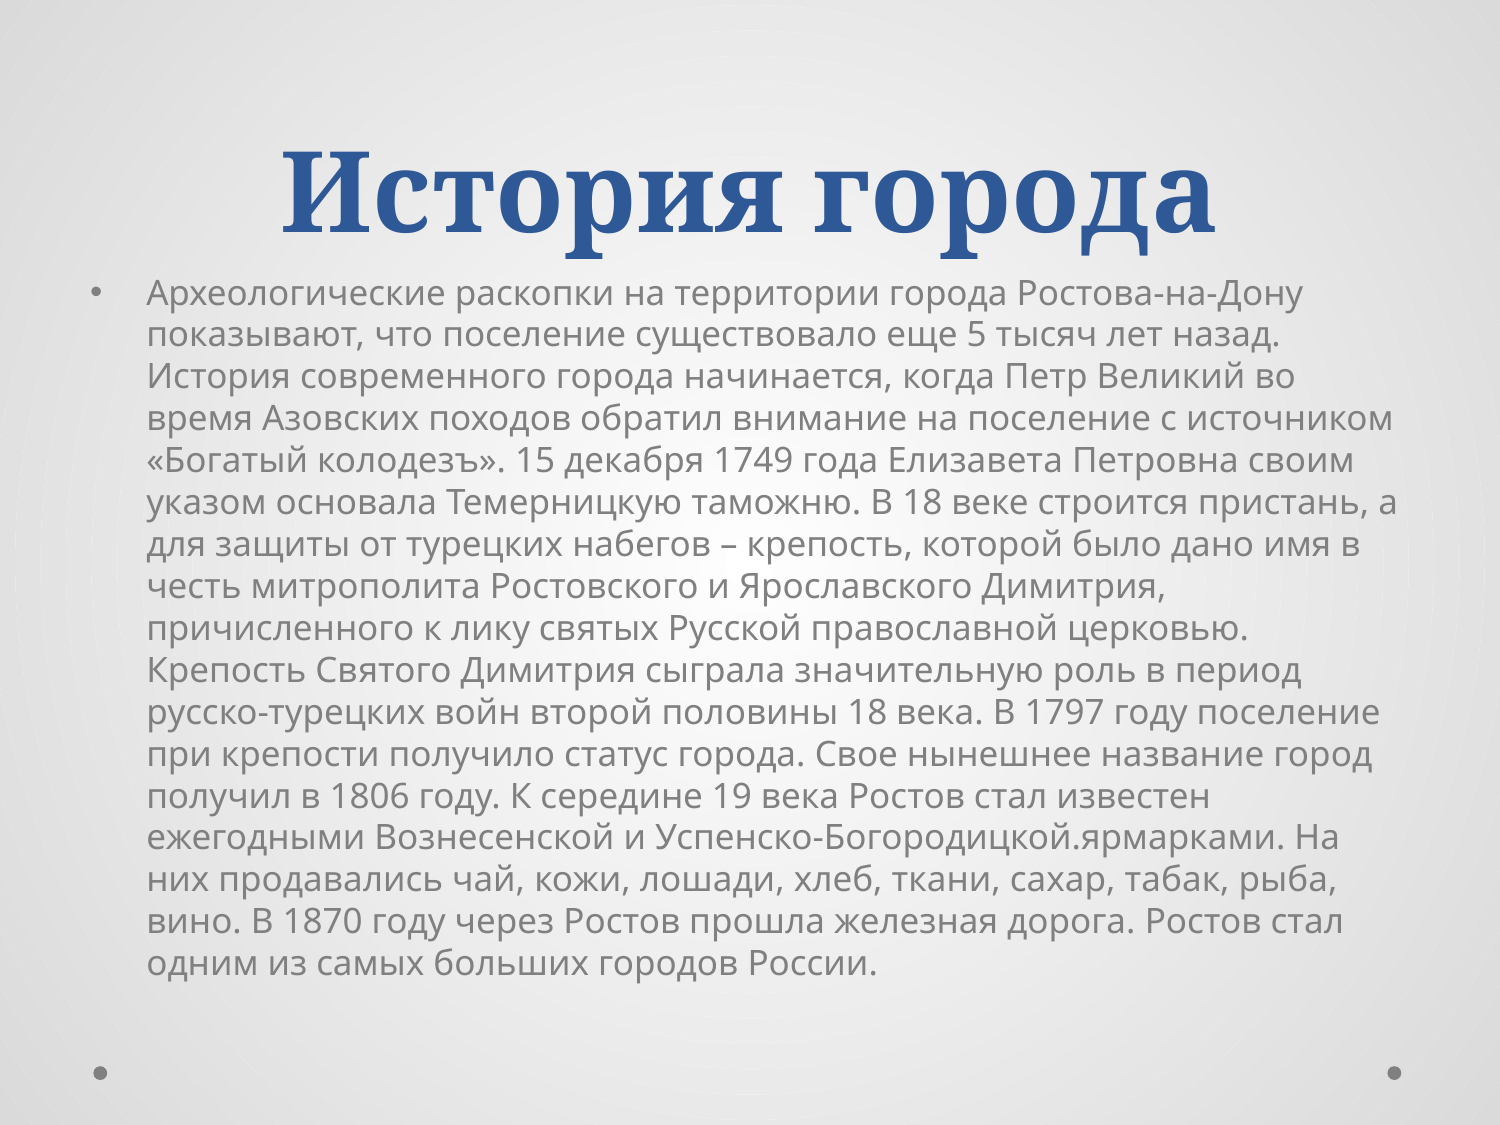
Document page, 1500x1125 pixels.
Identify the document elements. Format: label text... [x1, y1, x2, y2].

list Археологические раскопки на территории города Ростова-на-Дону показывают, что поселение существовало еще 5 тысяч лет назад. История современного города начинается, когда Петр Великий во время Азовских походов обратил внимание на поселение с источником «Богатый колодезъ». 15 декабря 1749 года Елизавета Петровна своим указом основала Темерницкую таможню. В 18 веке строится пристань, а для защиты от турецких набегов – крепость, которой было дано имя в честь митрополита Ростовского и Ярославского Димитрия, причисленного к лику святых Русской православной церковью. Крепость Святого Димитрия сыграла значительную роль в период русско-турецких войн второй половины 18 века. В 1797 году поселение при крепости получило статус города. Свое нынешнее название город получил в 1806 году. К середине 19 века Ростов стал известен ежегодными Вознесенской и Успенско-Богородицкой.ярмарками. На них продавались чай, кожи, лошади, хлеб, ткани, сахар, табак, рыба, вино. В 1870 году через Ростов прошла железная дорога. Ростов стал одним из самых больших городов России. [75, 262, 1425, 1005]
title История города [75, 0, 1425, 262]
